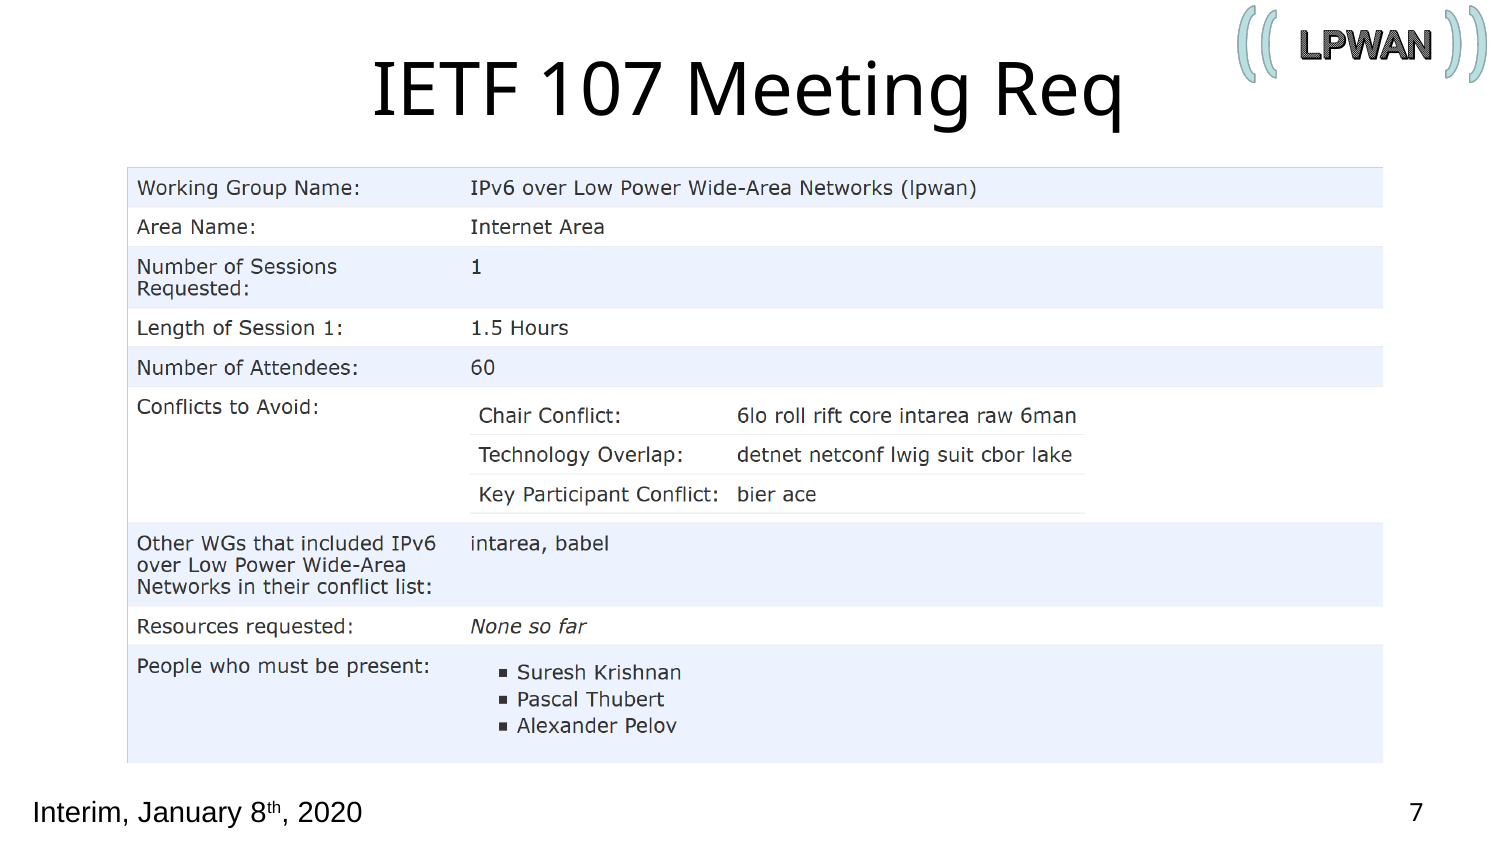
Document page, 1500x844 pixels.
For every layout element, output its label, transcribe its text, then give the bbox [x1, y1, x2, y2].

slide_number 7 [1358, 791, 1439, 837]
picture [125, 166, 1384, 763]
picture [1237, 5, 1487, 83]
title IETF 107 Meeting Req [75, 33, 1425, 139]
